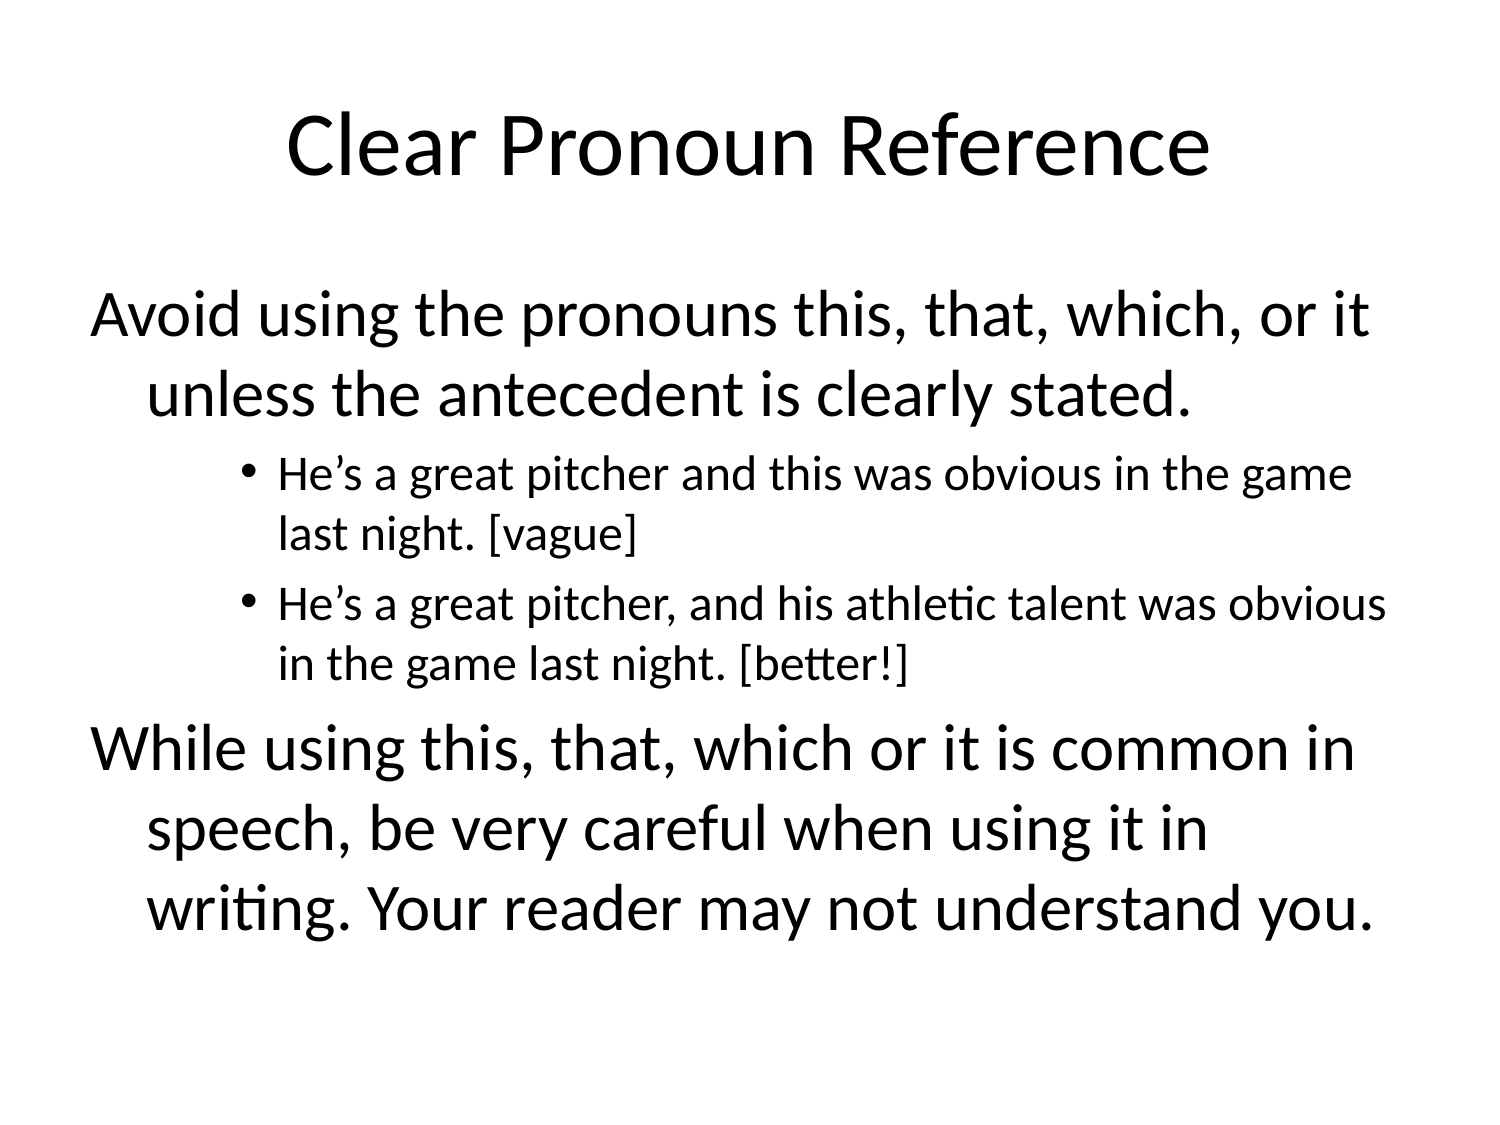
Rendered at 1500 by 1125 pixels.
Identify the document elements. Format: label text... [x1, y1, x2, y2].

list Avoid using the pronouns this, that, which, or it unless the antecedent is clearly stated. He’s a great pitcher and this was obvious in the game last night. [vague] He’s a great pitcher, and his athletic talent was obvious in the game last night. [better!] While using this, that, which or it is common in speech, be very careful when using it in writing. Your reader may not understand you. [75, 262, 1425, 1005]
title Clear Pronoun Reference [75, 45, 1425, 233]
